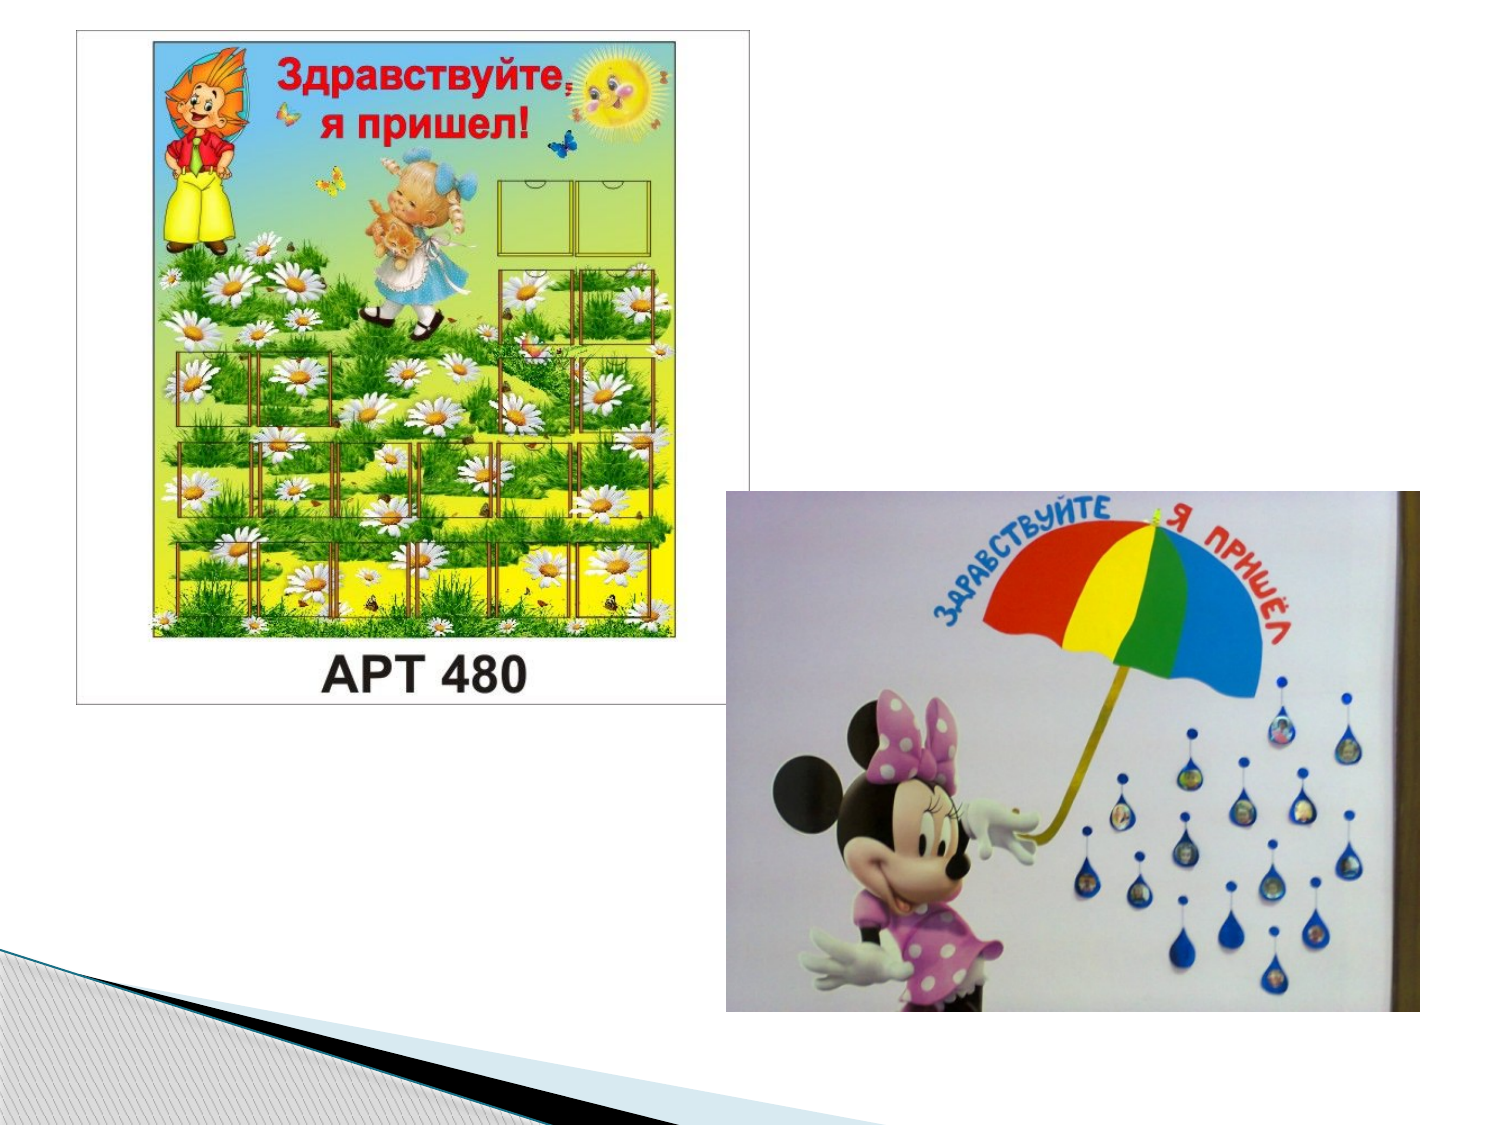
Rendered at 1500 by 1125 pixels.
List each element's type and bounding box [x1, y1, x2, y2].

picture [76, 30, 1420, 1012]
